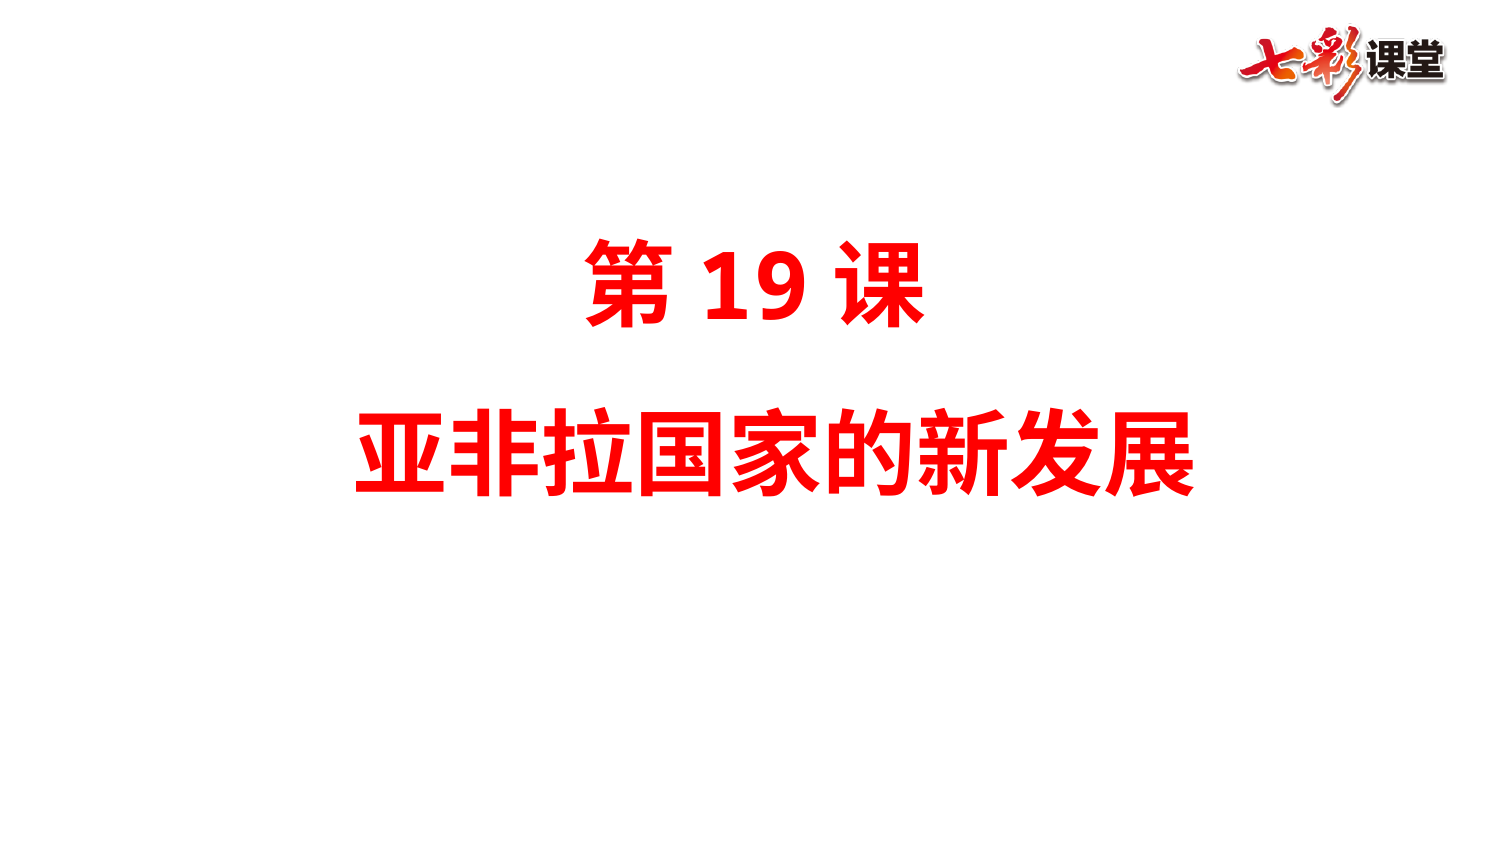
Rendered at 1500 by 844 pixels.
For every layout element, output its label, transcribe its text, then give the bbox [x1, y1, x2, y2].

text_box 第19课 亚非拉国家的新发展 [168, 161, 1383, 515]
picture [1234, 20, 1451, 108]
